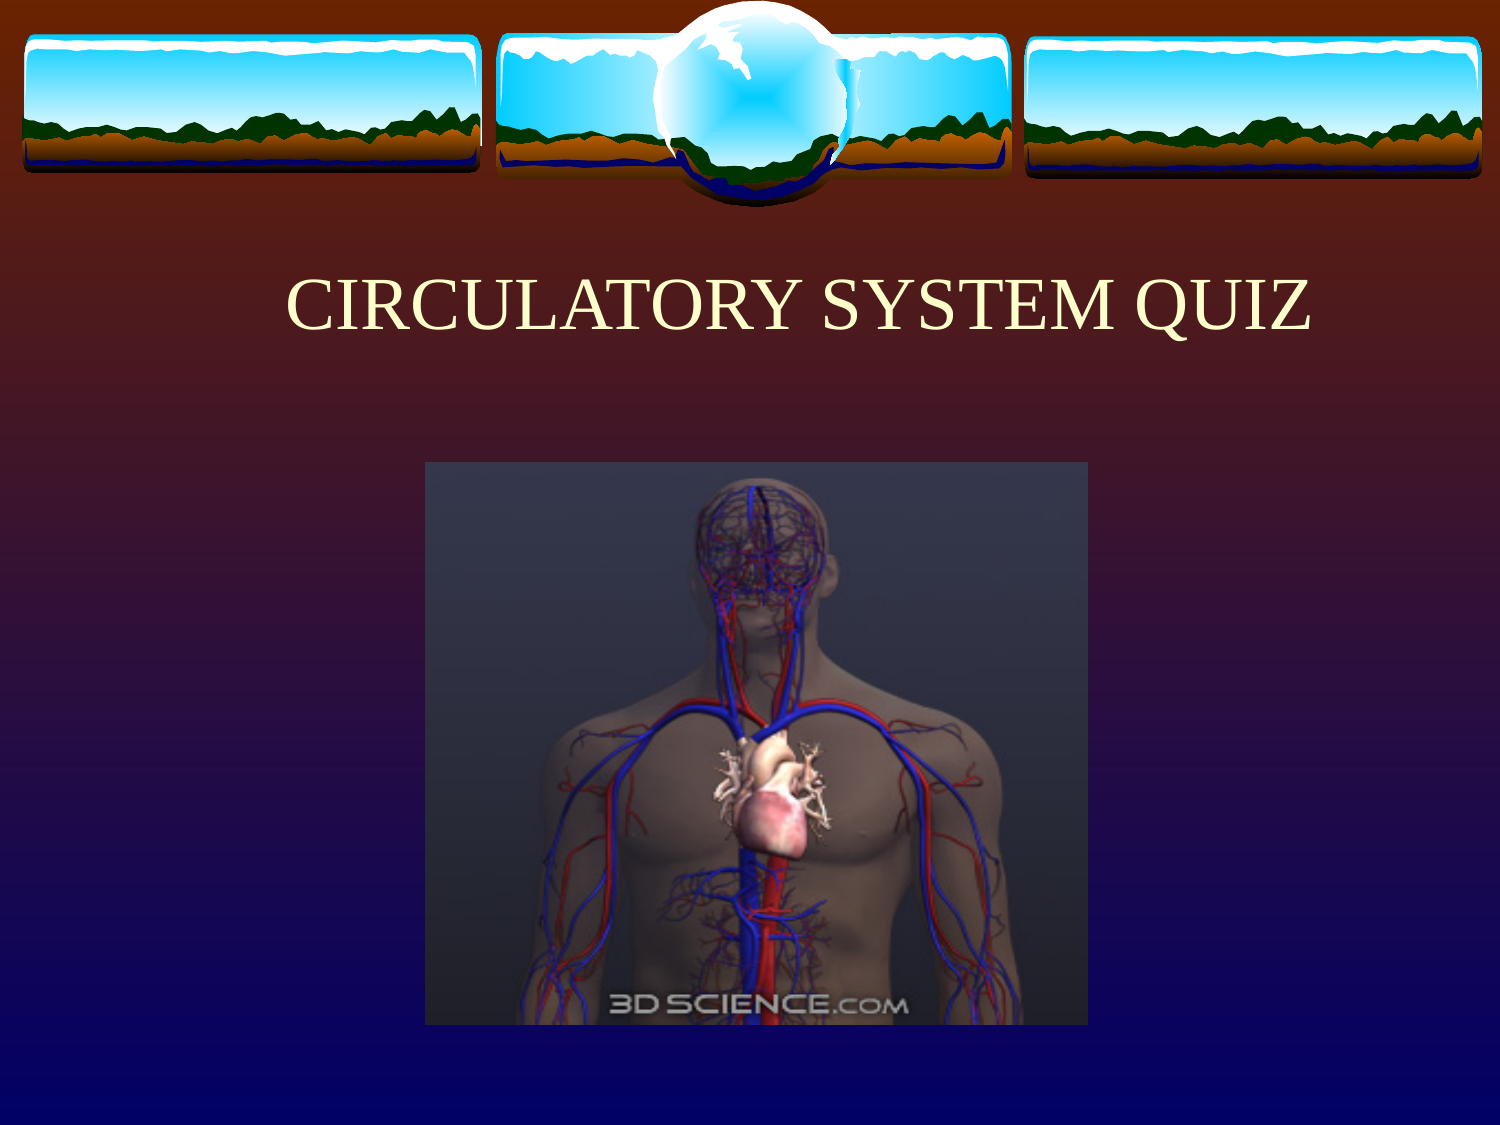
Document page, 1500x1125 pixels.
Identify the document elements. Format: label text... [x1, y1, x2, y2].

title CIRCULATORY SYSTEM QUIZ [161, 111, 1438, 488]
picture [424, 462, 1088, 1026]
